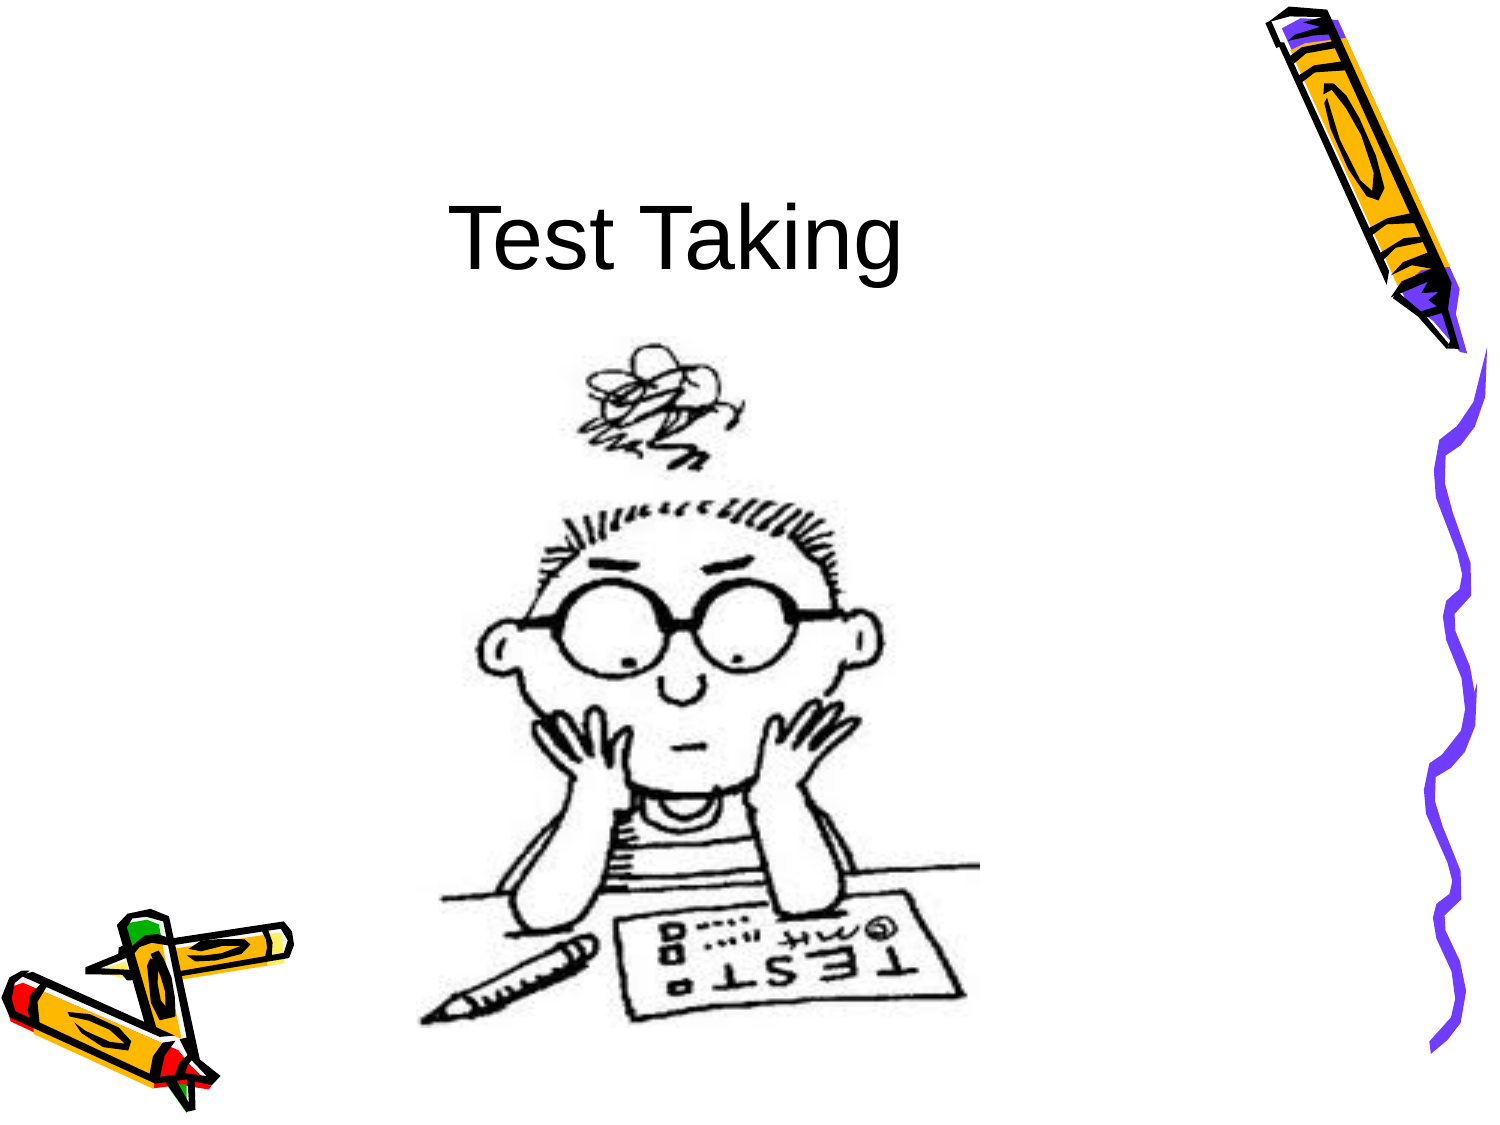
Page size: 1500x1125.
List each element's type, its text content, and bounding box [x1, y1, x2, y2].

picture [416, 336, 980, 1028]
title Test Taking [111, 24, 1241, 288]
